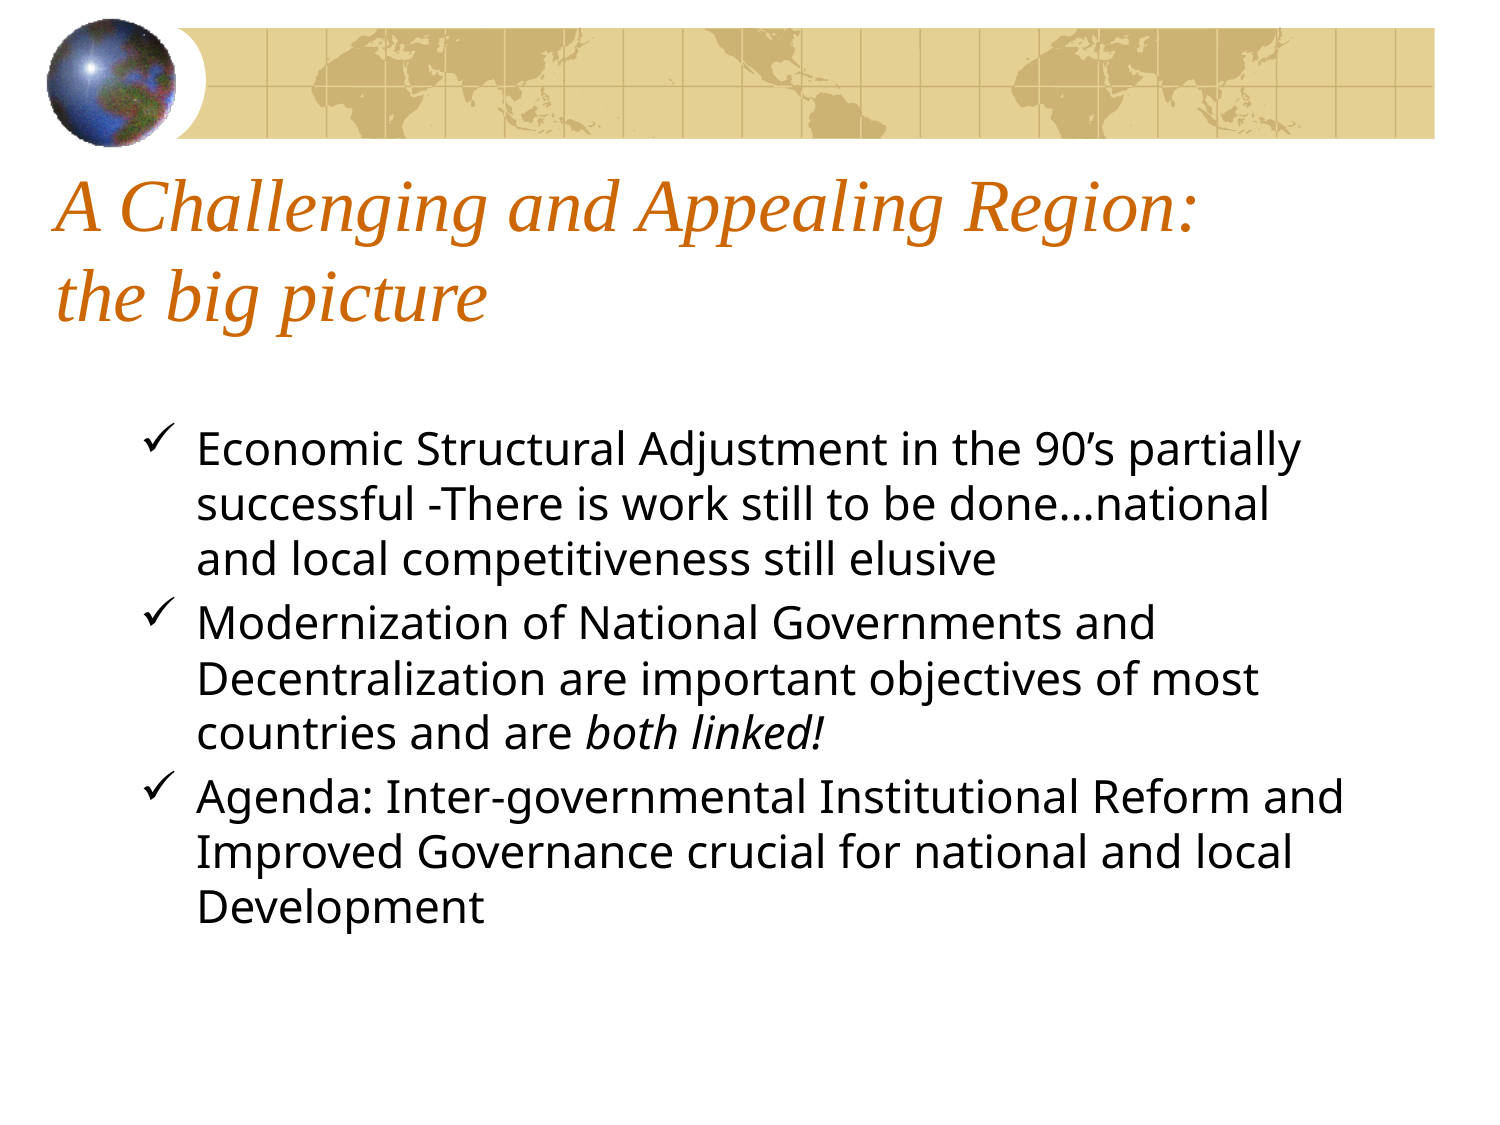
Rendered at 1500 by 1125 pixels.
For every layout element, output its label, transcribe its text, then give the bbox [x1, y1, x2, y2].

list Economic Structural Adjustment in the 90’s partially successful -There is work still to be done…national and local competitiveness still elusive Modernization of National Governments and Decentralization are important objectives of most countries and are both linked! Agenda: Inter-governmental Institutional Reform and Improved Governance crucial for national and local Development [124, 412, 1376, 1088]
title A Challenging and Appealing Region: the big picture [40, 152, 1316, 341]
picture [42, 14, 190, 151]
